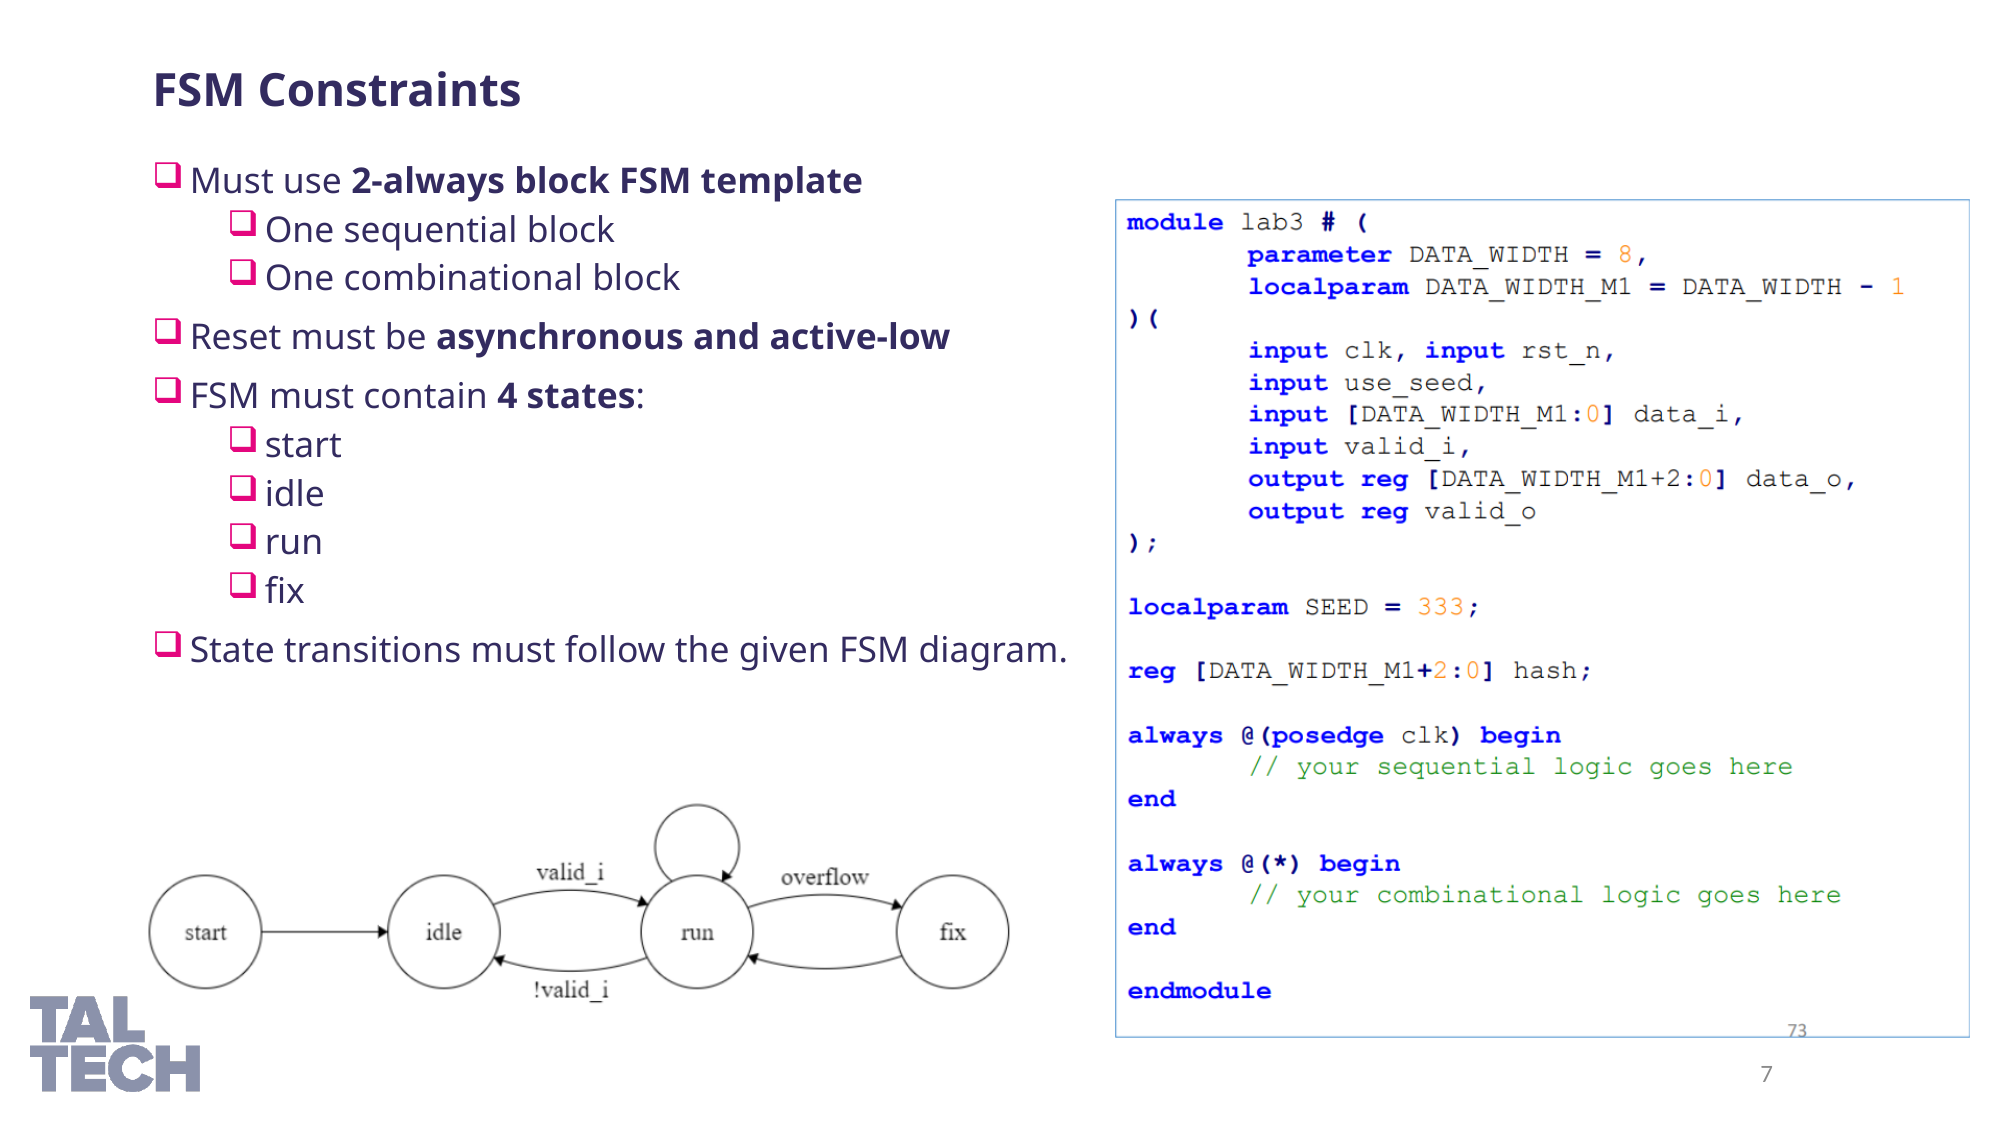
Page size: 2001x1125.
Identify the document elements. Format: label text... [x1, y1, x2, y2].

list Must use 2-always block FSM template One sequential block One combinational block Reset must be asynchronous and active-low FSM must contain 4 states: start idle run fix State transitions must follow the given FSM diagram. [137, 155, 1115, 1014]
title FSM Constraints [137, 59, 1863, 187]
picture [25, 795, 1021, 1097]
slide_number 7 [1338, 1043, 1789, 1103]
picture [1114, 194, 1973, 1043]
